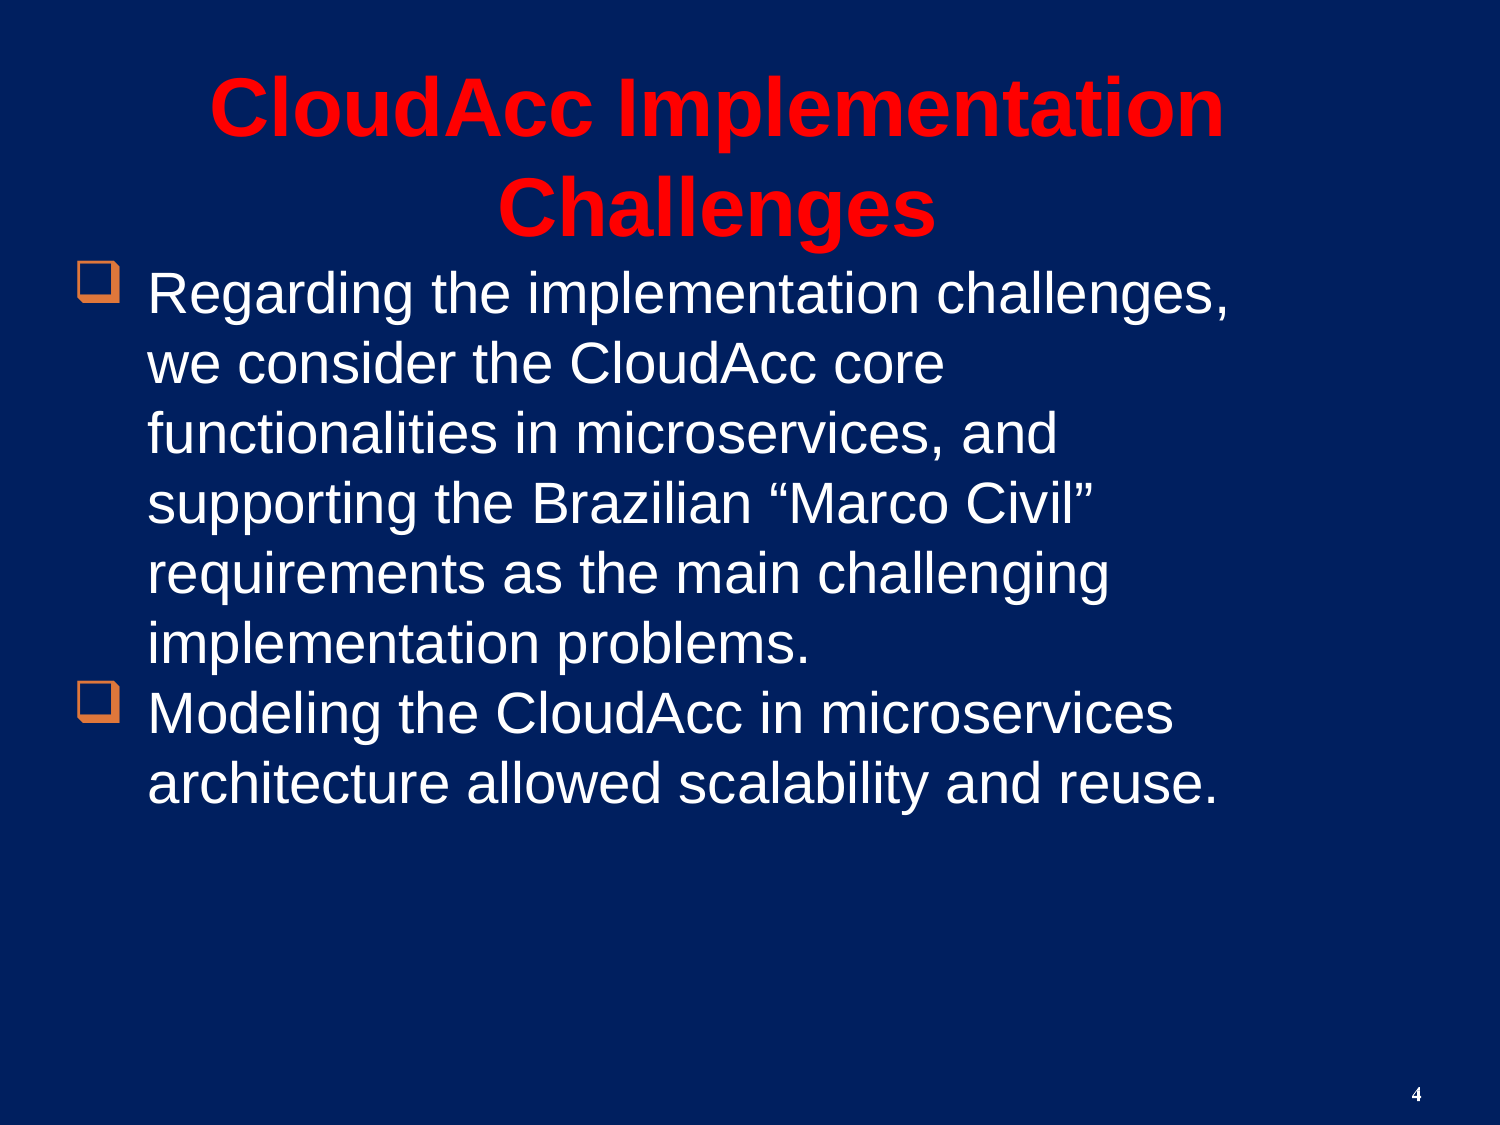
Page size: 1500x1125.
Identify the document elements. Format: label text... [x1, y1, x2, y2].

text_box Regarding the implementation challenges, we consider the CloudAcc core functionalities in microservices, and supporting the Brazilian “Marco Civil” requirements as the main challenging implementation problems. Modeling the CloudAcc in microservices architecture allowed scalability and reuse. [70, 254, 1421, 815]
text_box [1412, 1087, 1422, 1102]
text_box CloudAcc Implementation Challenges [70, 53, 1363, 254]
